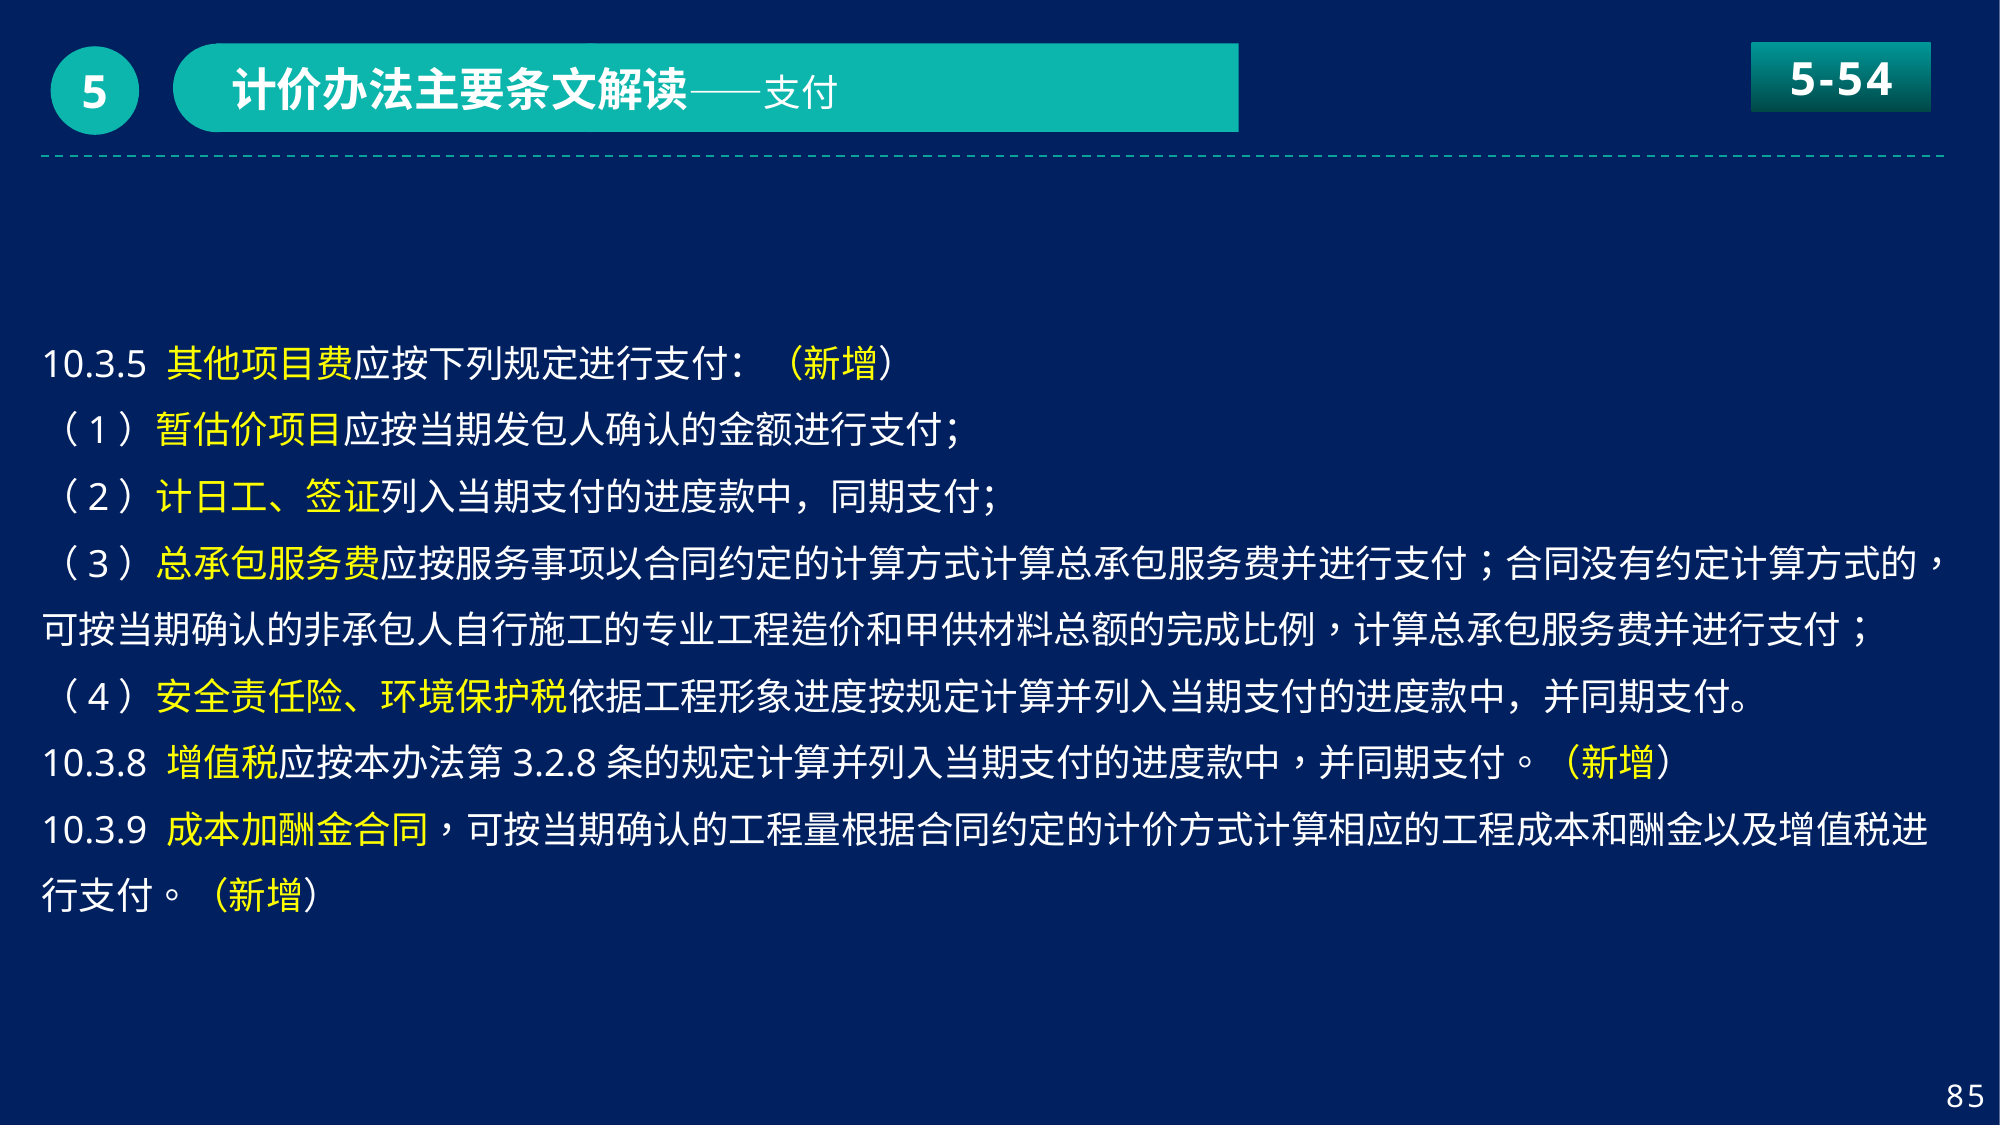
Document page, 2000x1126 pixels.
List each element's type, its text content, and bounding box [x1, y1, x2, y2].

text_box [40, 43, 1950, 157]
text_box 85 [1905, 1065, 2000, 1126]
text_box 10.3.5 其他项目费应按下列规定进行支付：（新增） （1）暂估价项目应按当期发包人确认的金额进行支付； （2）计日工、签证列入当期支付的进度款中，同期支付； （3）总承包服务费应按服务事项以合同约定的计算方式计算总承包服务费并进行支付；合同没有约定计算方式的，可按当期确认的非承包人自行施工的专业工程造价和甲供材料总额的完成比例，计算总承包服务费并进行支付； （4）安全责任险、环境保护税依据工程形象进度按规定计算并列入当期支付的进度款中，并同期支付。 10.3.8 增值税应按本办法第3.2.8条的规定计算并列入当期支付的进度款中，并同期支付。（新增） 10.3.9 成本加酬金合同，可按当期确认的工程量根据合同约定的计价方式计算相应的工程成本和酬金以及增值税进行支付。（新增） [27, 311, 1966, 925]
